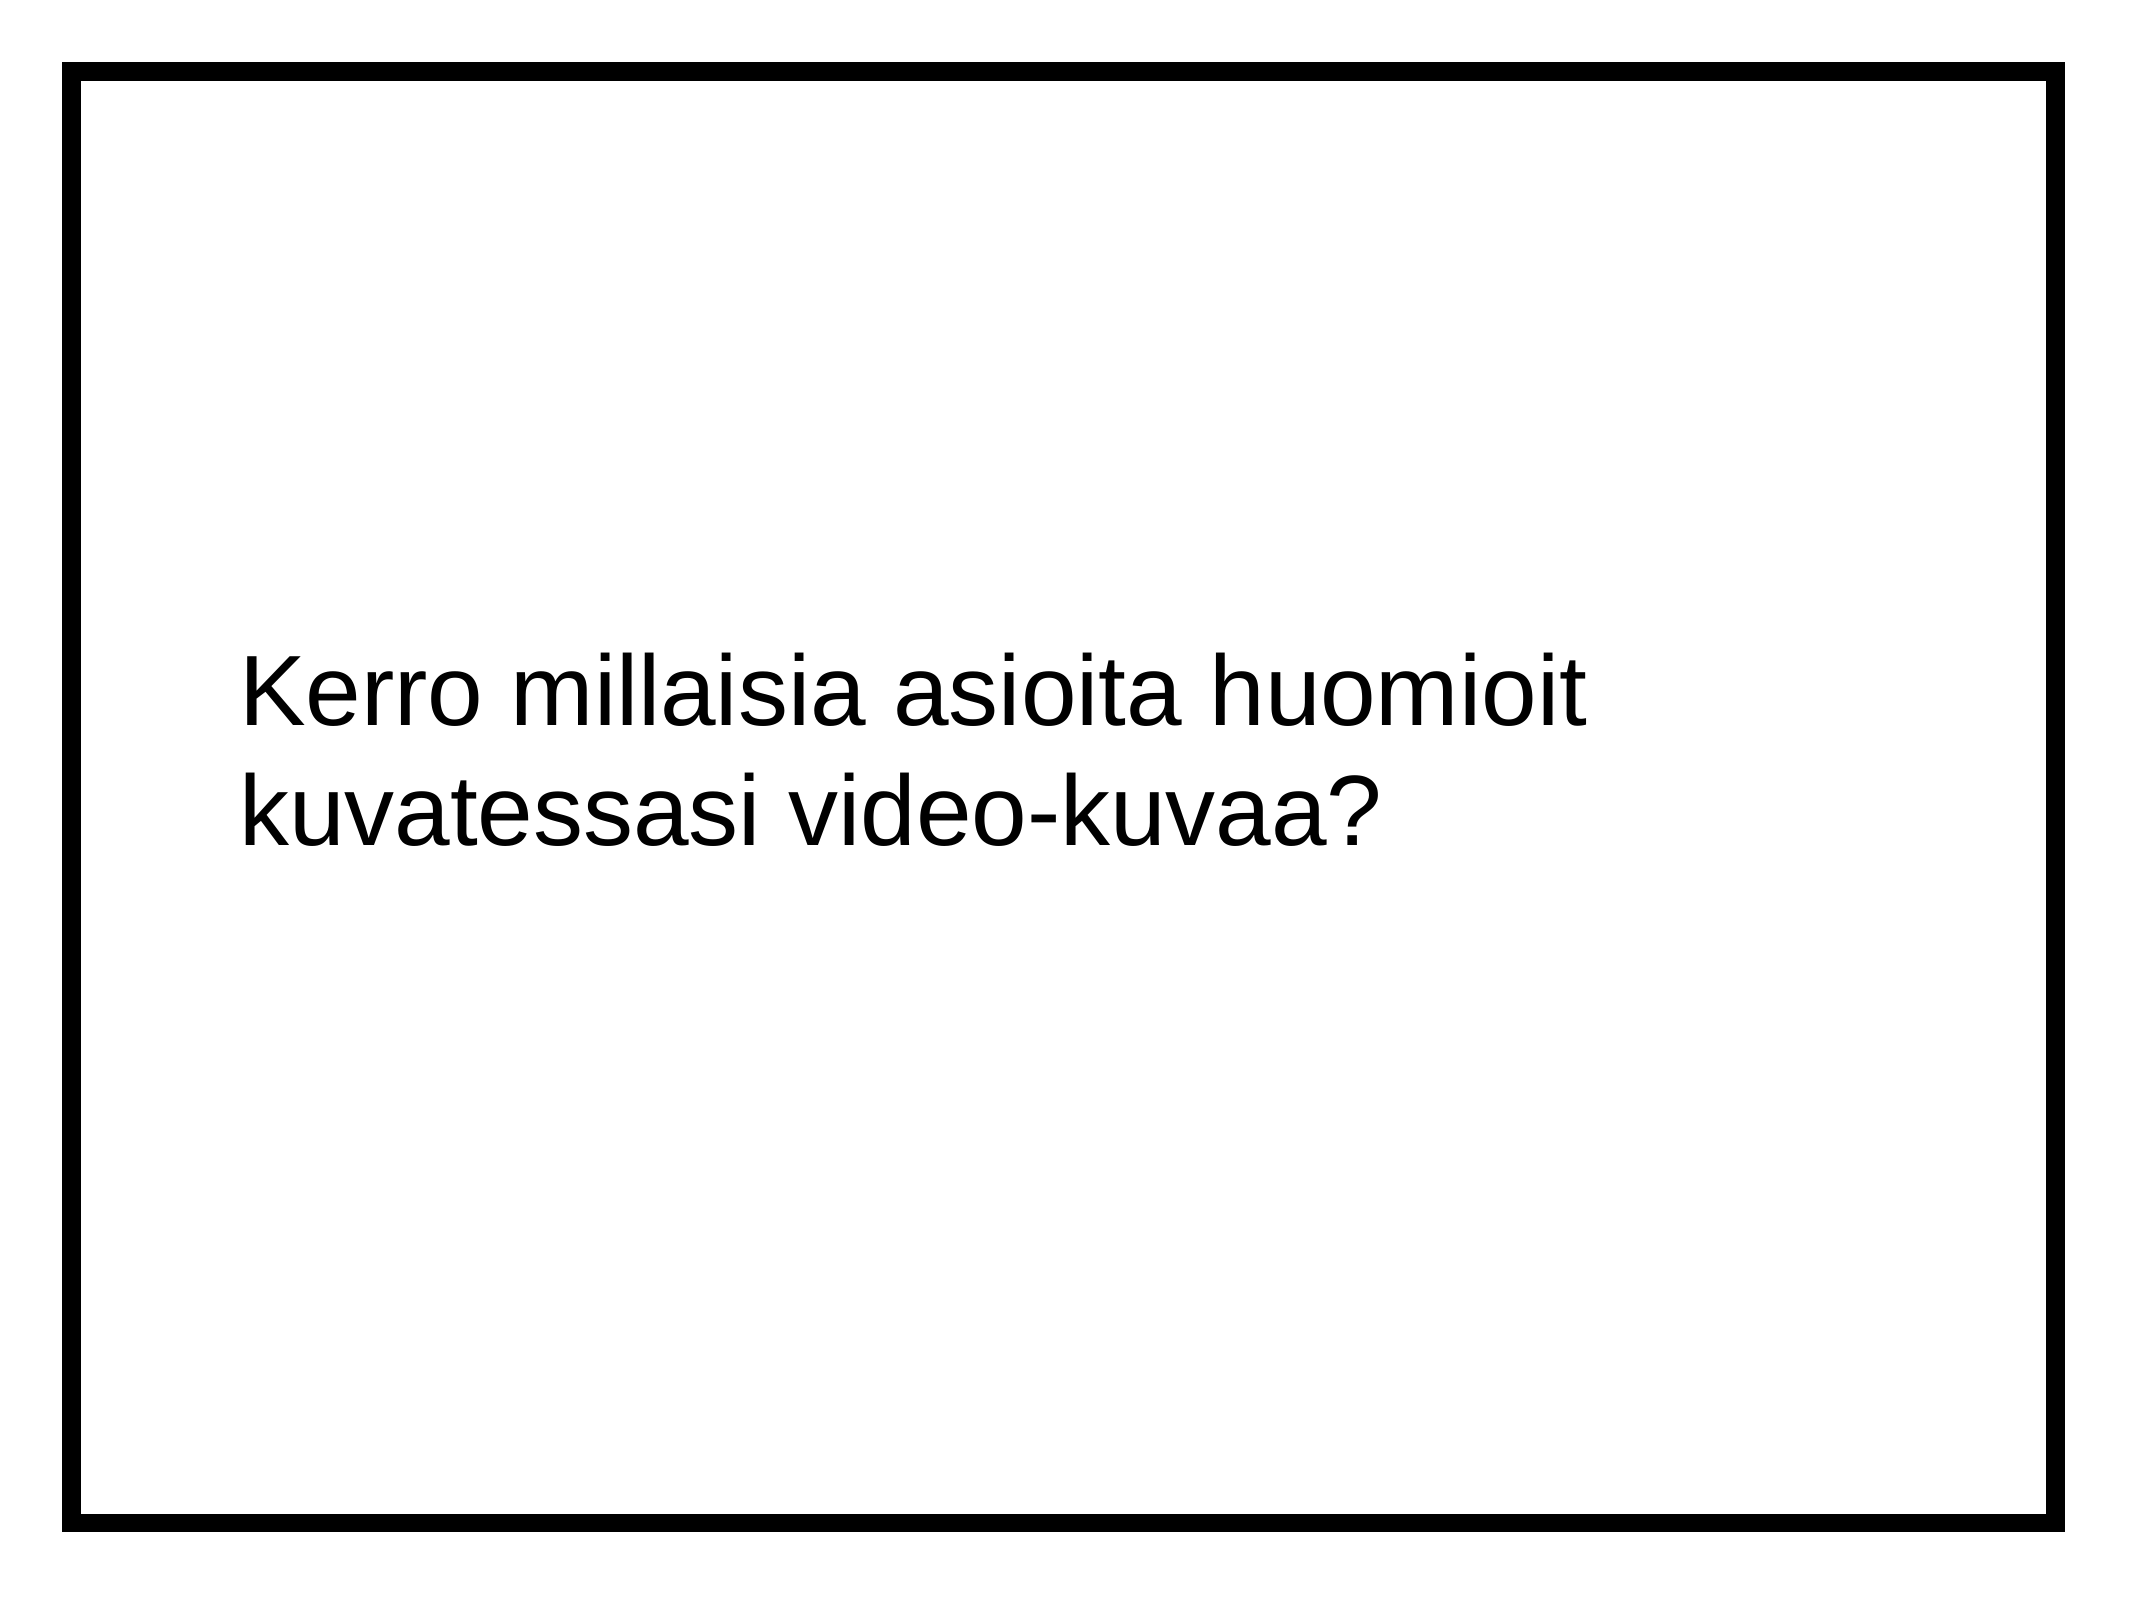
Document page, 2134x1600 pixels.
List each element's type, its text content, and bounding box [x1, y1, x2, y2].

title Kerro millaisia asioita huomioit kuvatessasi video-kuvaa? [224, 610, 2025, 990]
